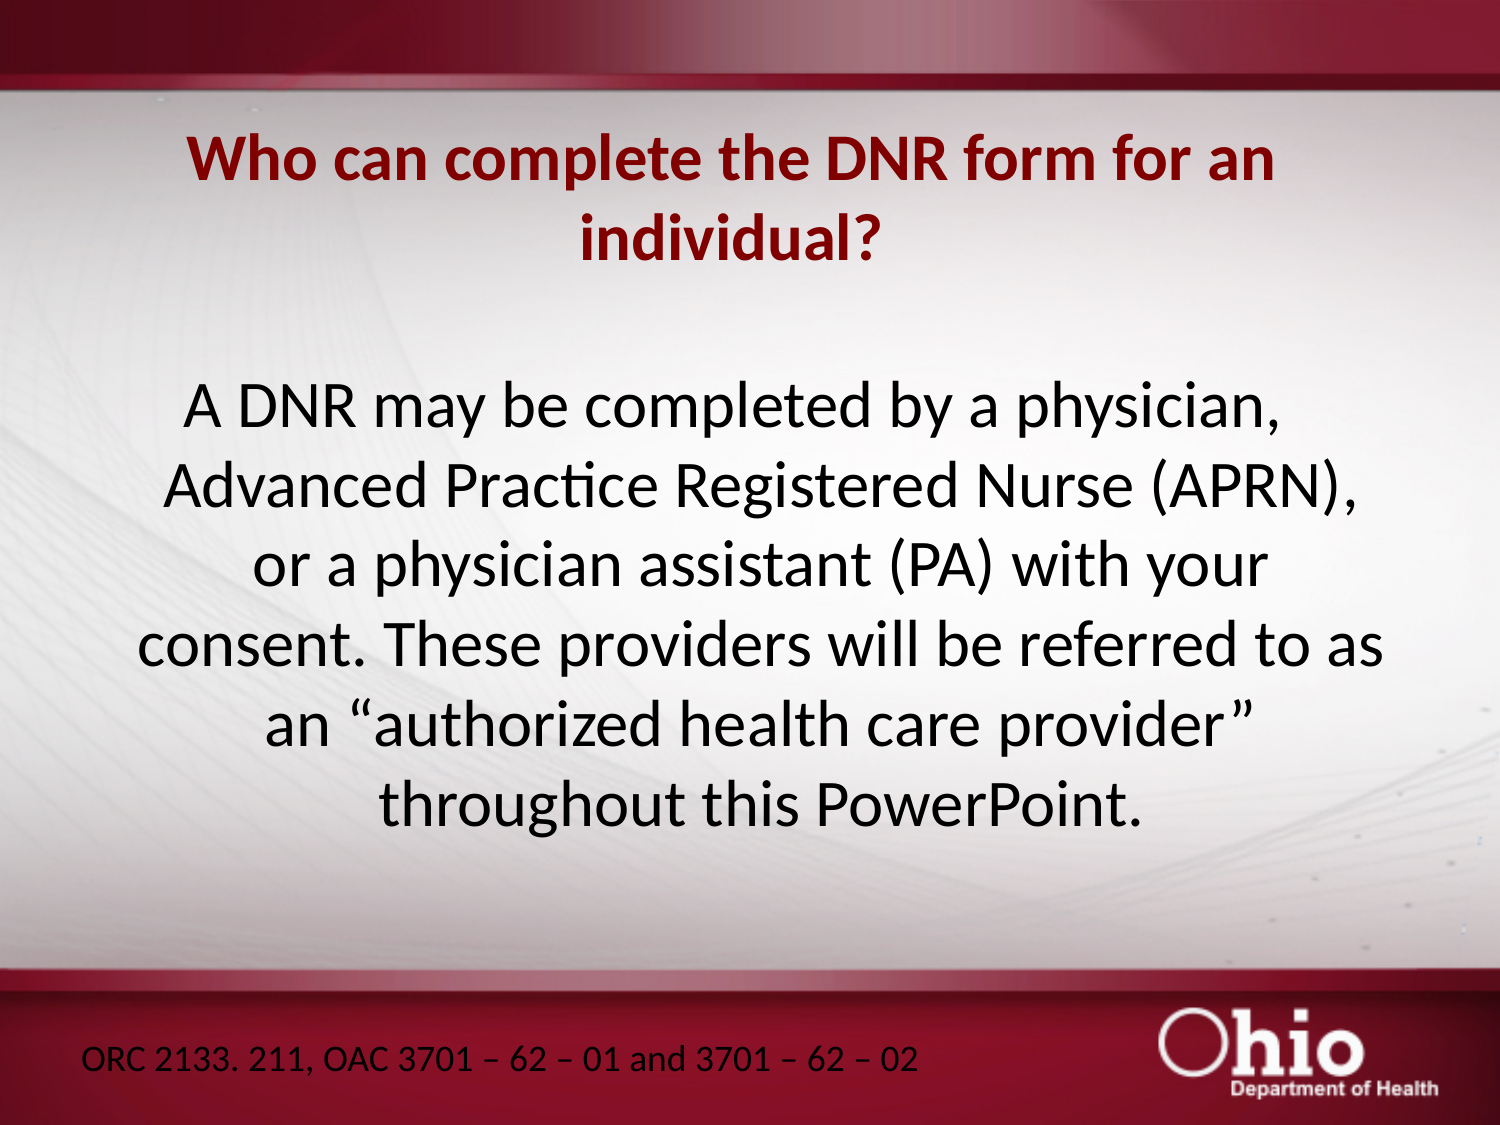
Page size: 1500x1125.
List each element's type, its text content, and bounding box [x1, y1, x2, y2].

picture [0, 0, 1500, 1125]
slide_number [900, 1037, 1075, 1098]
title Who can complete the DNR form for an individual? [24, 149, 1439, 238]
list A DNR may be completed by a physician, Advanced Practice Registered Nurse (APRN), or a physician assistant (PA) with your consent. These providers will be referred to as an “authorized health care provider” throughout this PowerPoint. ORC 2133. 211, OAC 3701 – 62 – 01 and 3701 – 62 – 02 [65, 259, 1401, 963]
